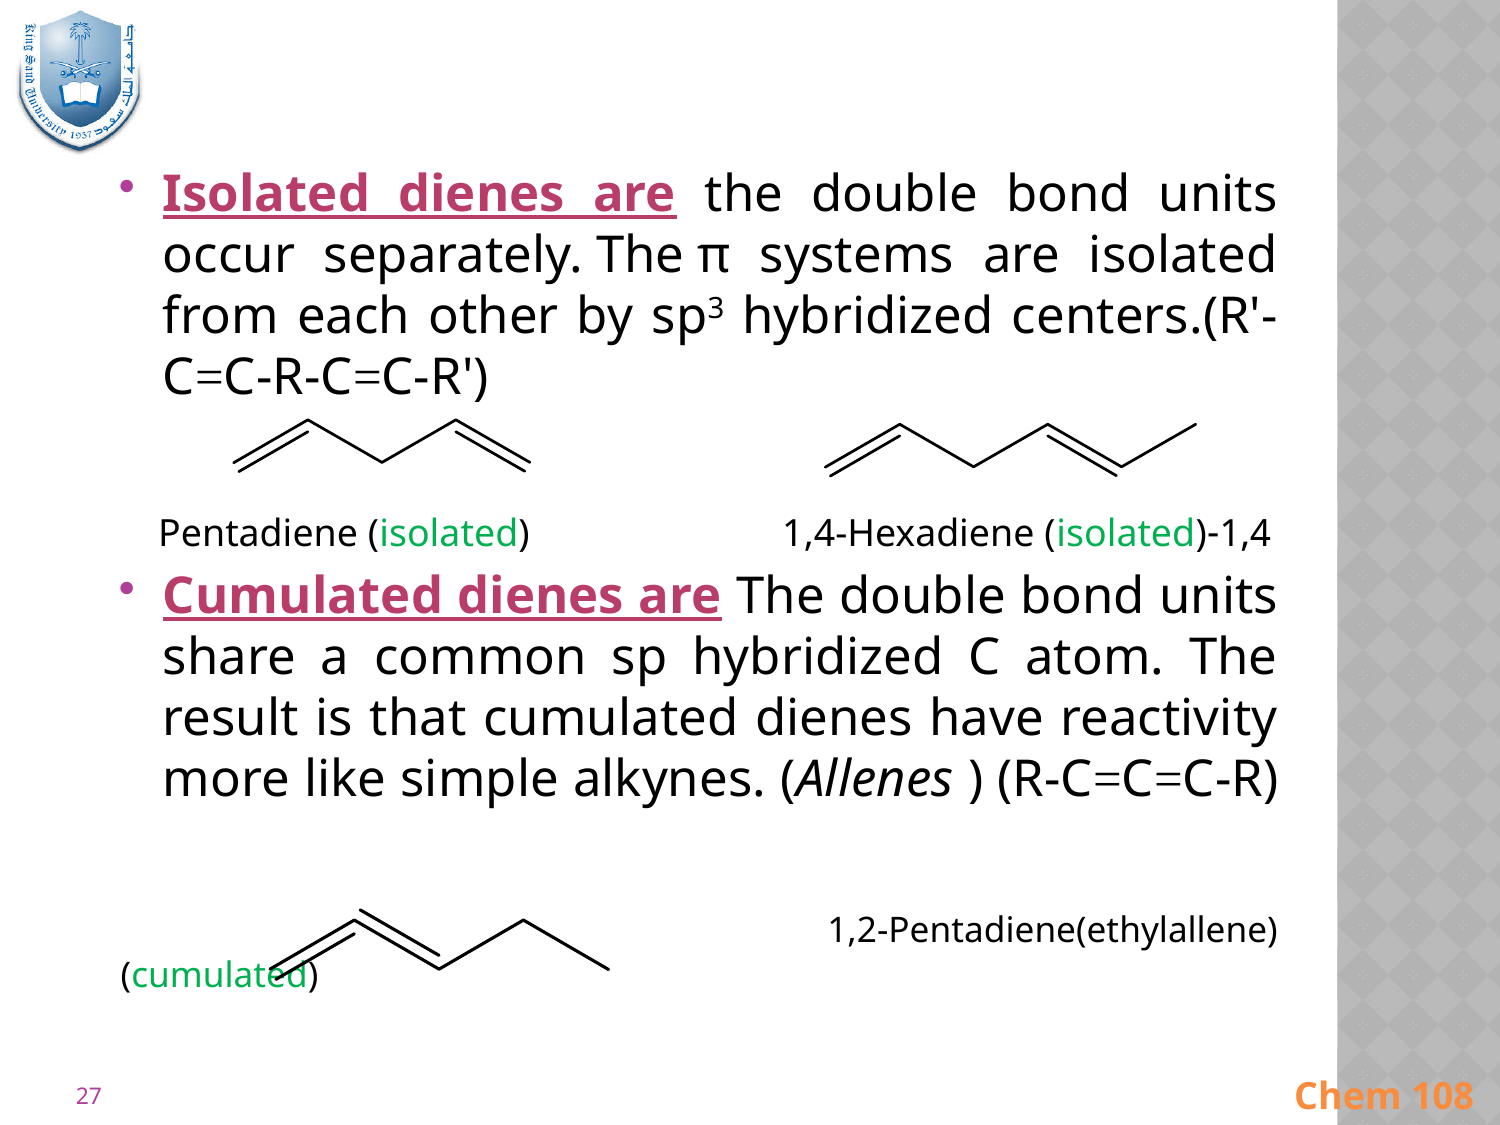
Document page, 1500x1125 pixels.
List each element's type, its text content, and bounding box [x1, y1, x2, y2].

slide_number 27 [5, 1075, 103, 1113]
list Isolated dienes are the double bond units occur separately. The π systems are isolated from each other by sp3 hybridized centers.(R'-C=C-R-C=C-R') Cumulated dienes are The double bond units share a common sp hybridized C atom. The result is that cumulated dienes have reactivity more like simple alkynes. (Allenes ) (R-C=C=C-R) 1,2-Pentadiene(ethylallene) (cumulated) [105, 80, 1294, 1059]
text_box 108 Chem [1279, 1064, 1489, 1125]
text_box 1,4-Pentadiene (isolated) 1,4-Hexadiene (isolated) [123, 501, 1306, 562]
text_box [265, 904, 613, 985]
picture [0, 0, 159, 160]
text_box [229, 414, 1200, 481]
